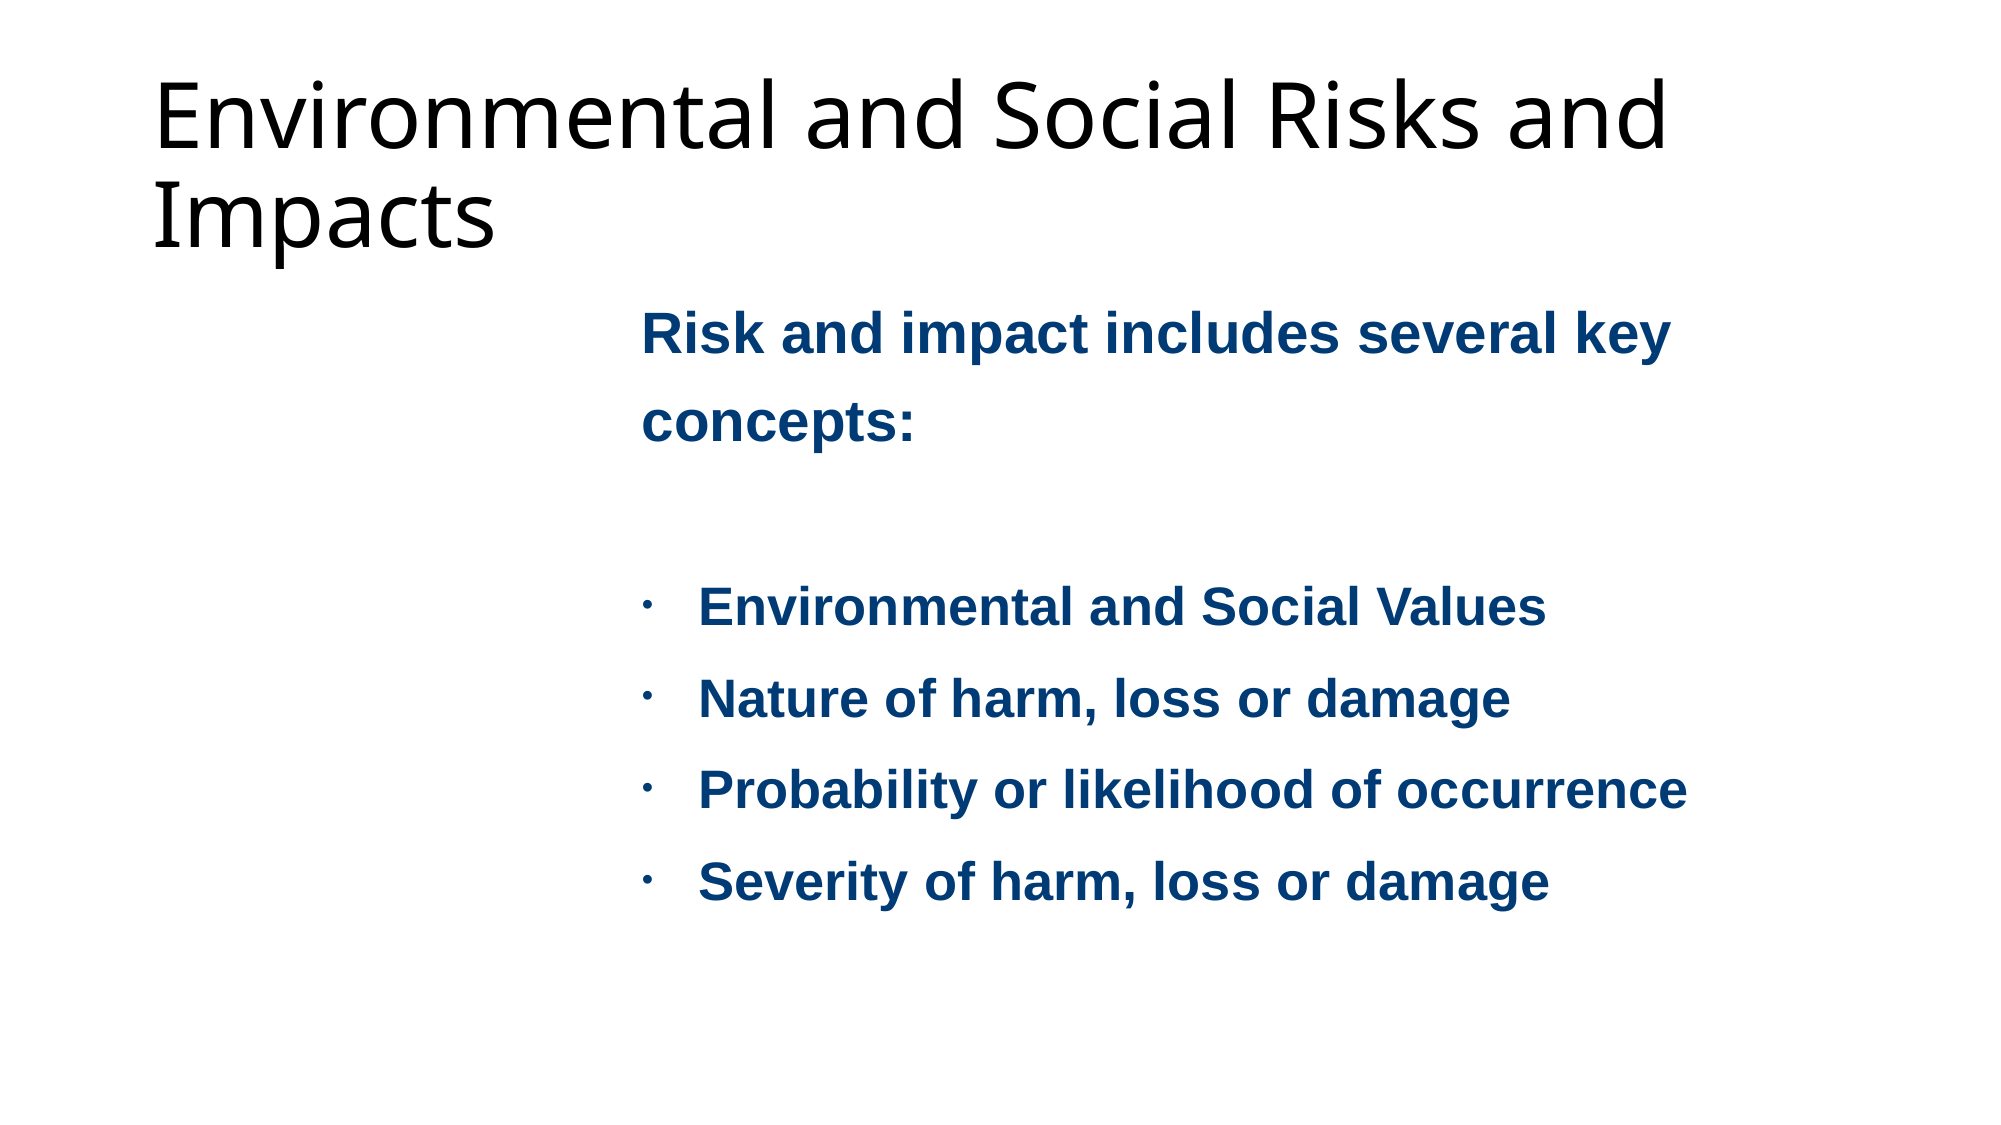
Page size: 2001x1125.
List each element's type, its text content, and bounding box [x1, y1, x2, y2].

title Environmental and Social Risks and Impacts [137, 59, 1863, 278]
text_box Risk and impact includes several key concepts: Environmental and Social Values Nature of harm, loss or damage Probability or likelihood of occurrence Severity of harm, loss or damage [627, 271, 1876, 985]
